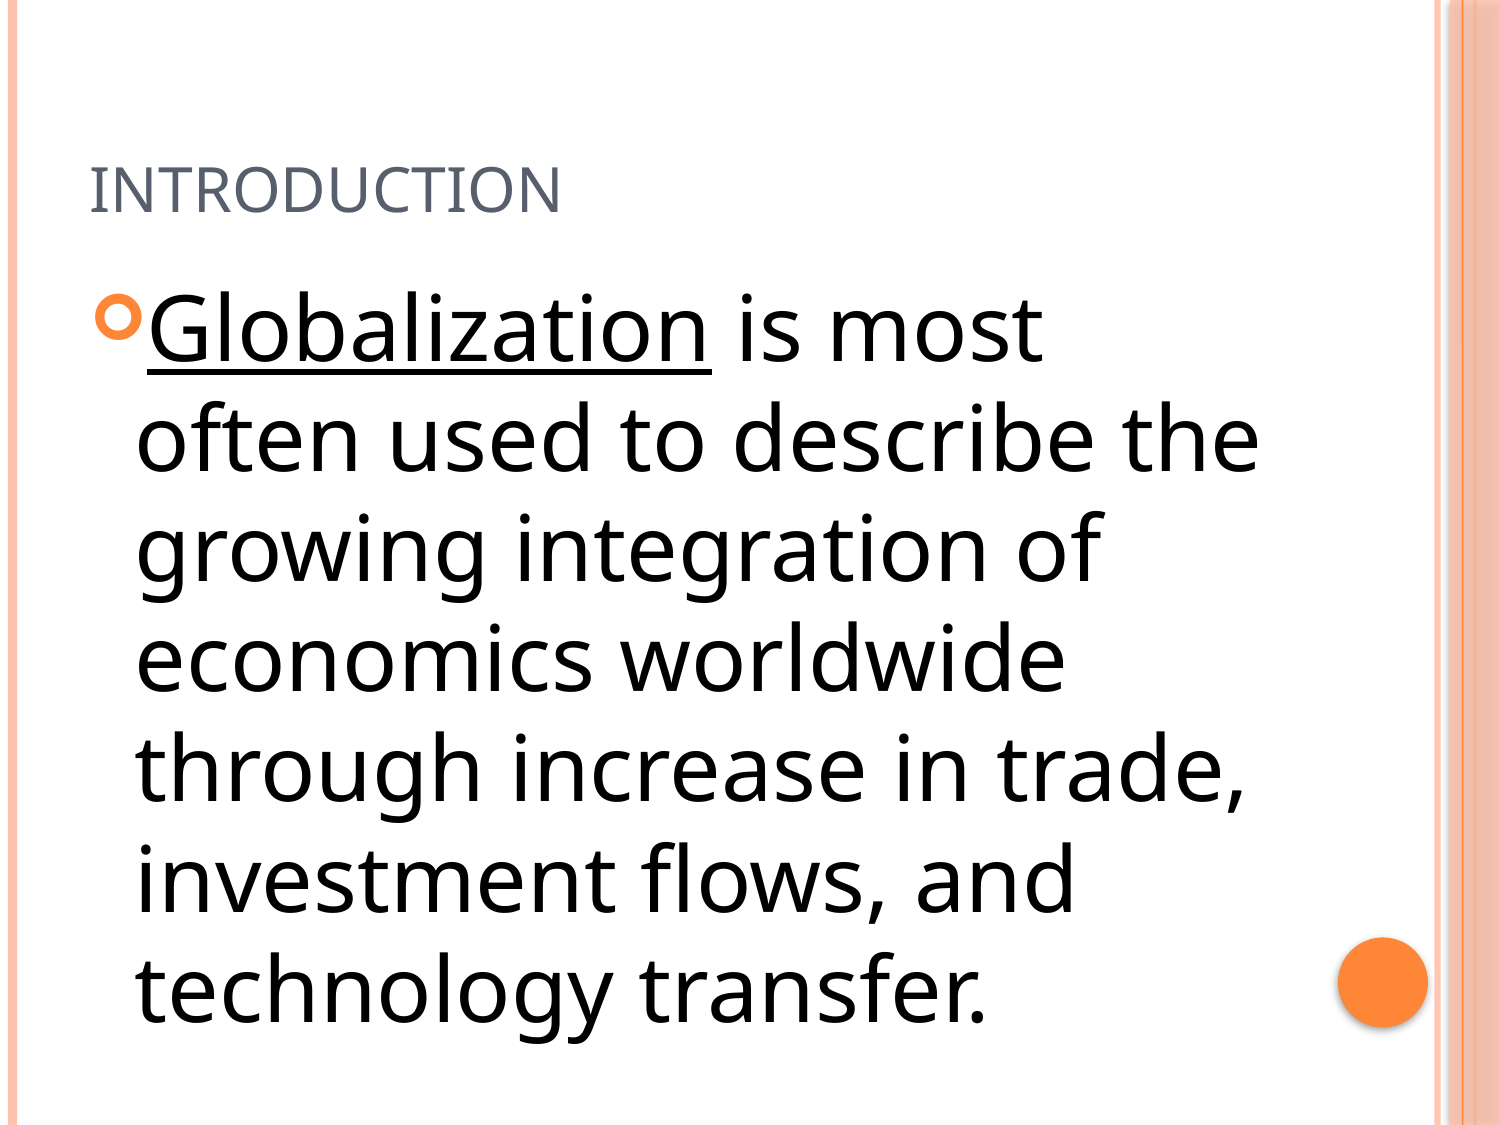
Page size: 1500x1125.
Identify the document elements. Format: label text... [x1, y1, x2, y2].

title Introduction [75, 45, 1300, 233]
list Globalization is most often used to describe the growing integration of economics worldwide through increase in trade, investment flows, and technology transfer. [75, 262, 1300, 1062]
